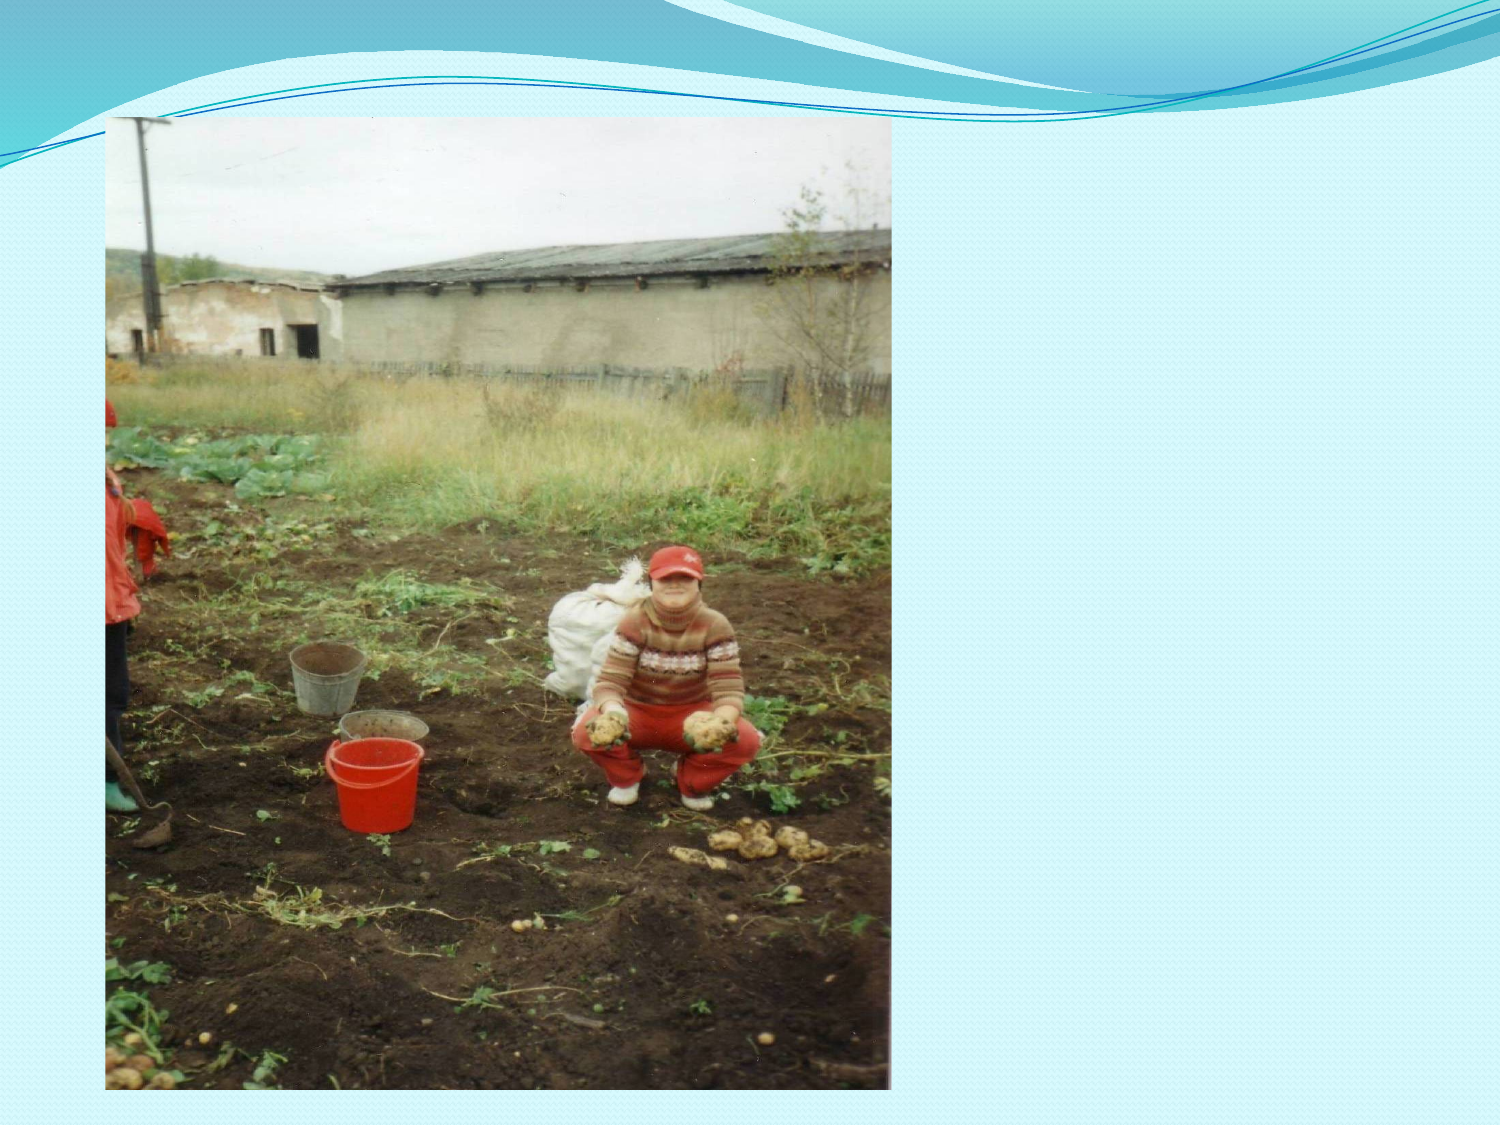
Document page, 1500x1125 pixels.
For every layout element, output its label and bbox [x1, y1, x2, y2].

picture [105, 116, 892, 1090]
